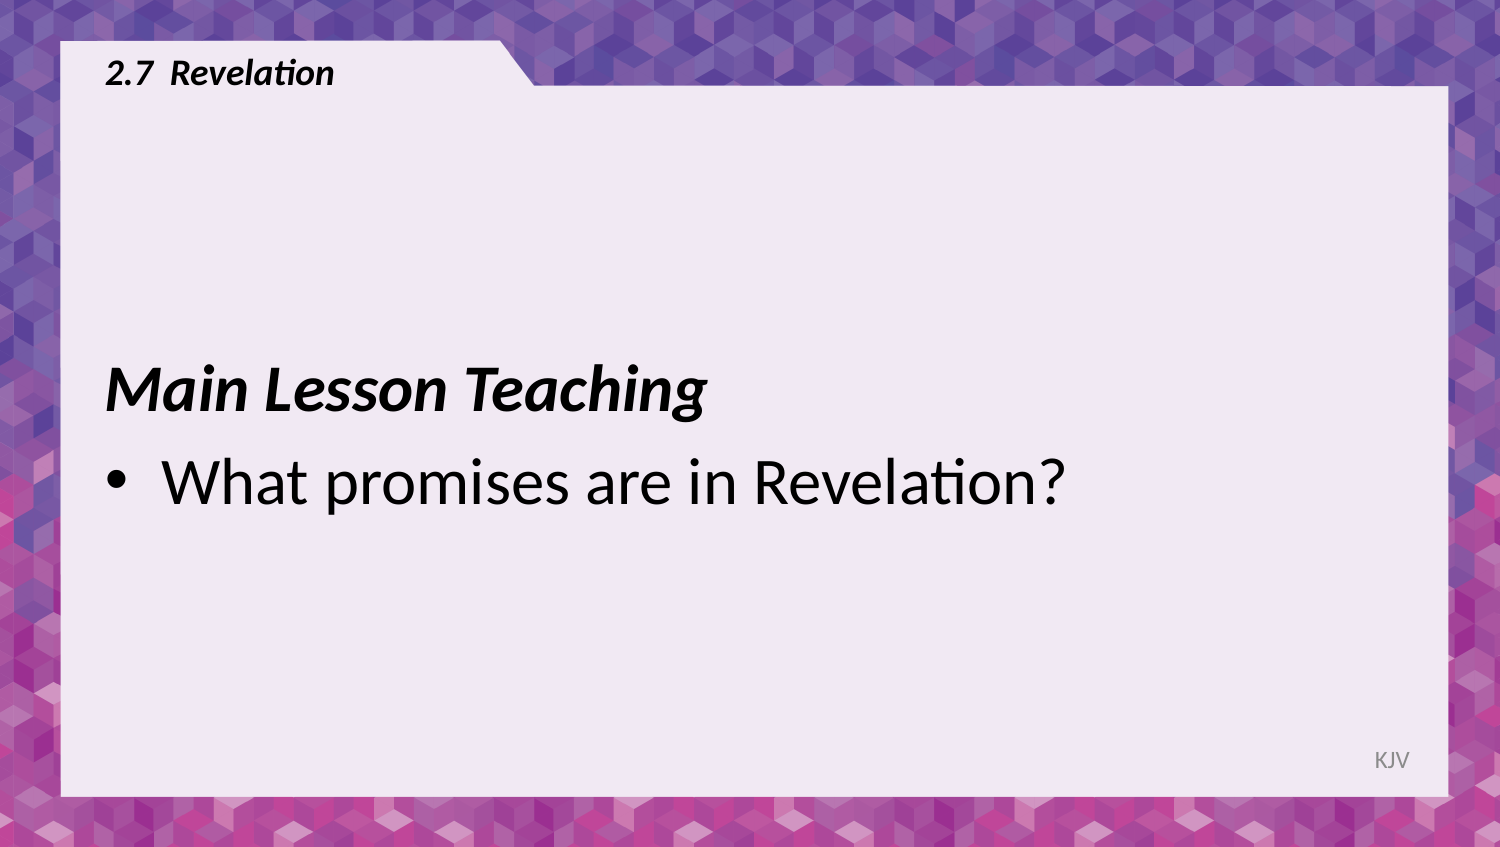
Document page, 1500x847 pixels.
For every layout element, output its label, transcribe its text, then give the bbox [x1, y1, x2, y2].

footer KJV [950, 736, 1425, 782]
picture [0, 0, 1500, 847]
title 2.7 Revelation [89, 33, 1420, 108]
list Main Lesson Teaching What promises are in Revelation? [89, 141, 1403, 722]
